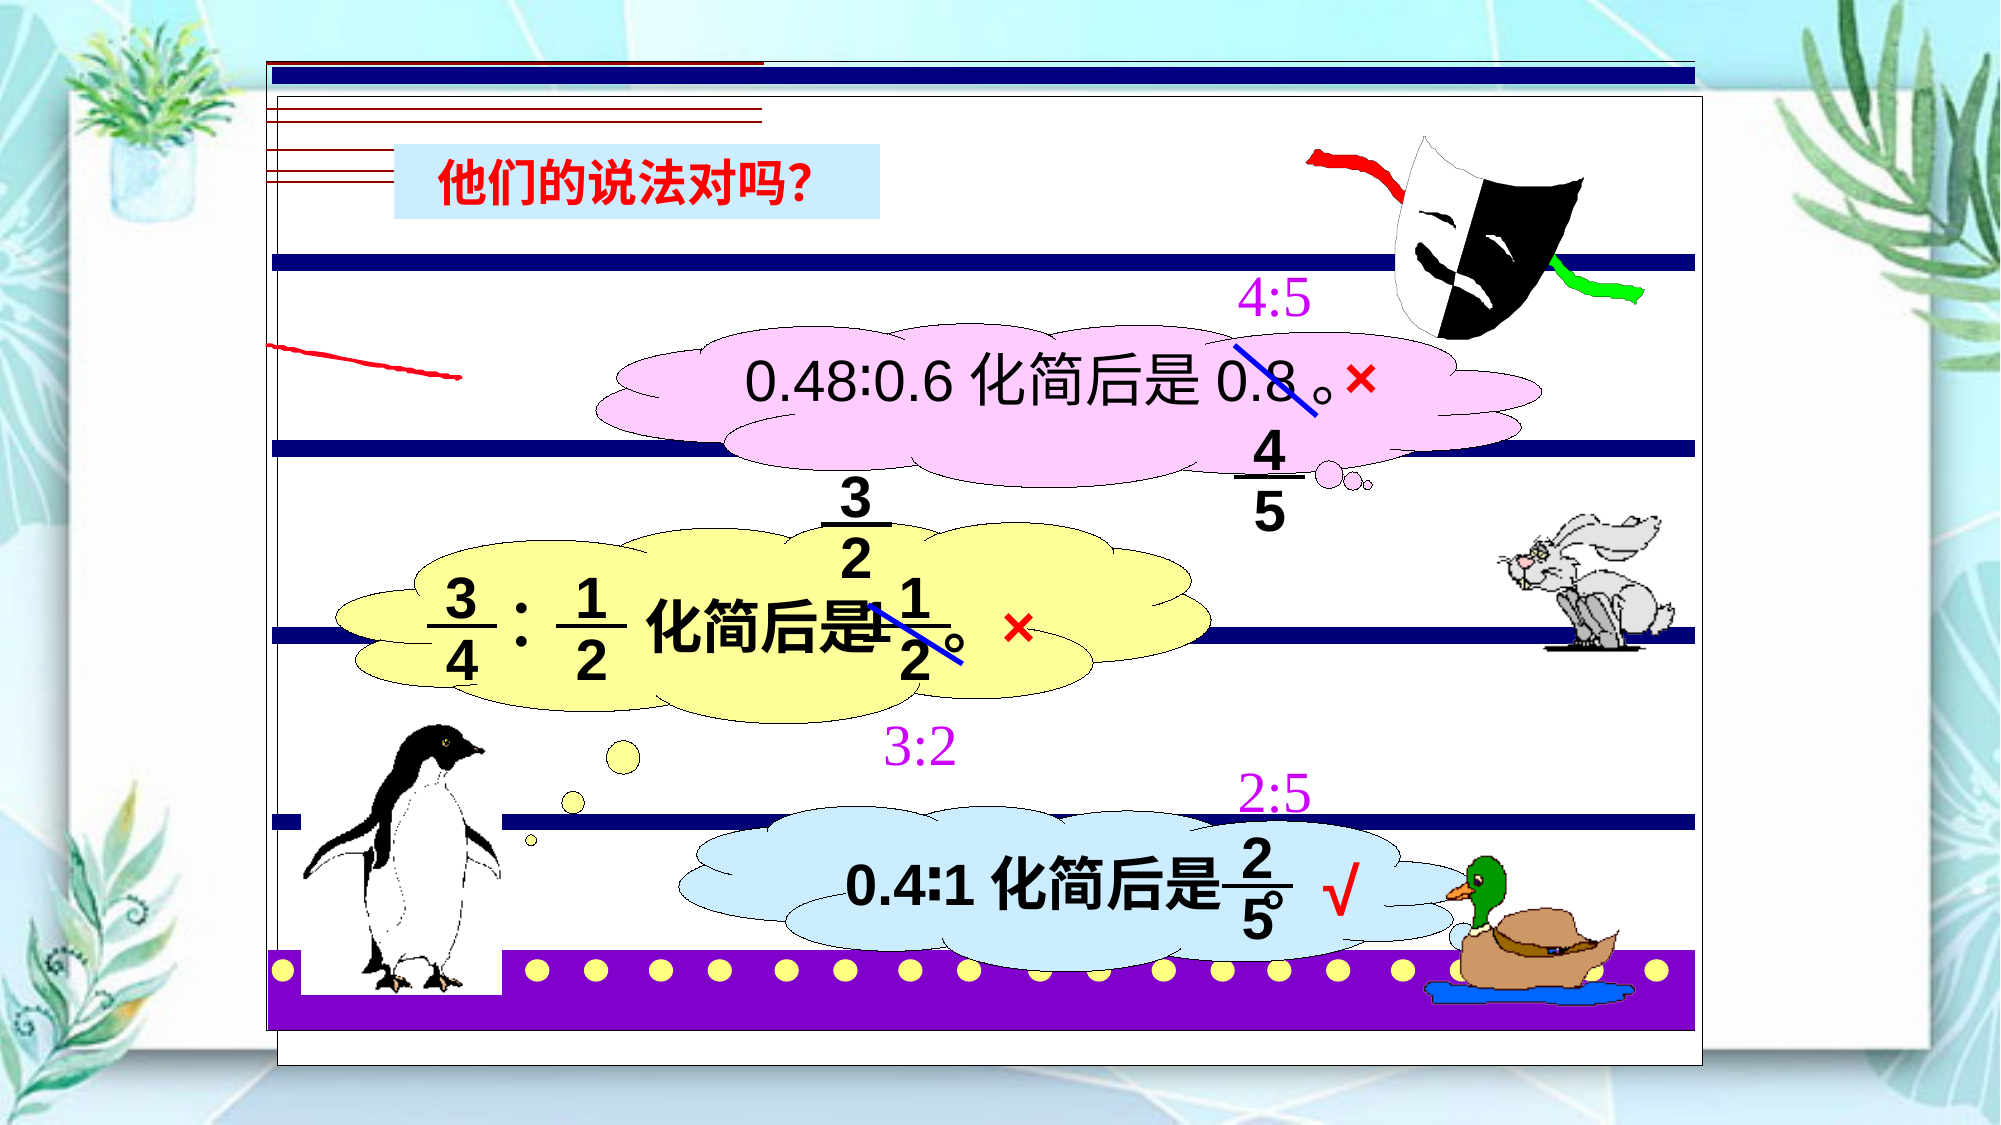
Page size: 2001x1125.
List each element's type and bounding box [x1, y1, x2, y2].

text_box [1696, 96, 1703, 451]
text_box [1234, 416, 1306, 552]
text_box [820, 451, 892, 599]
text_box [1234, 345, 1317, 416]
text_box [1222, 812, 1294, 961]
picture [0, 0, 2001, 1125]
text_box [277, 698, 1703, 1066]
text_box [844, 552, 951, 701]
text_box [426, 552, 628, 701]
text_box [867, 604, 963, 664]
